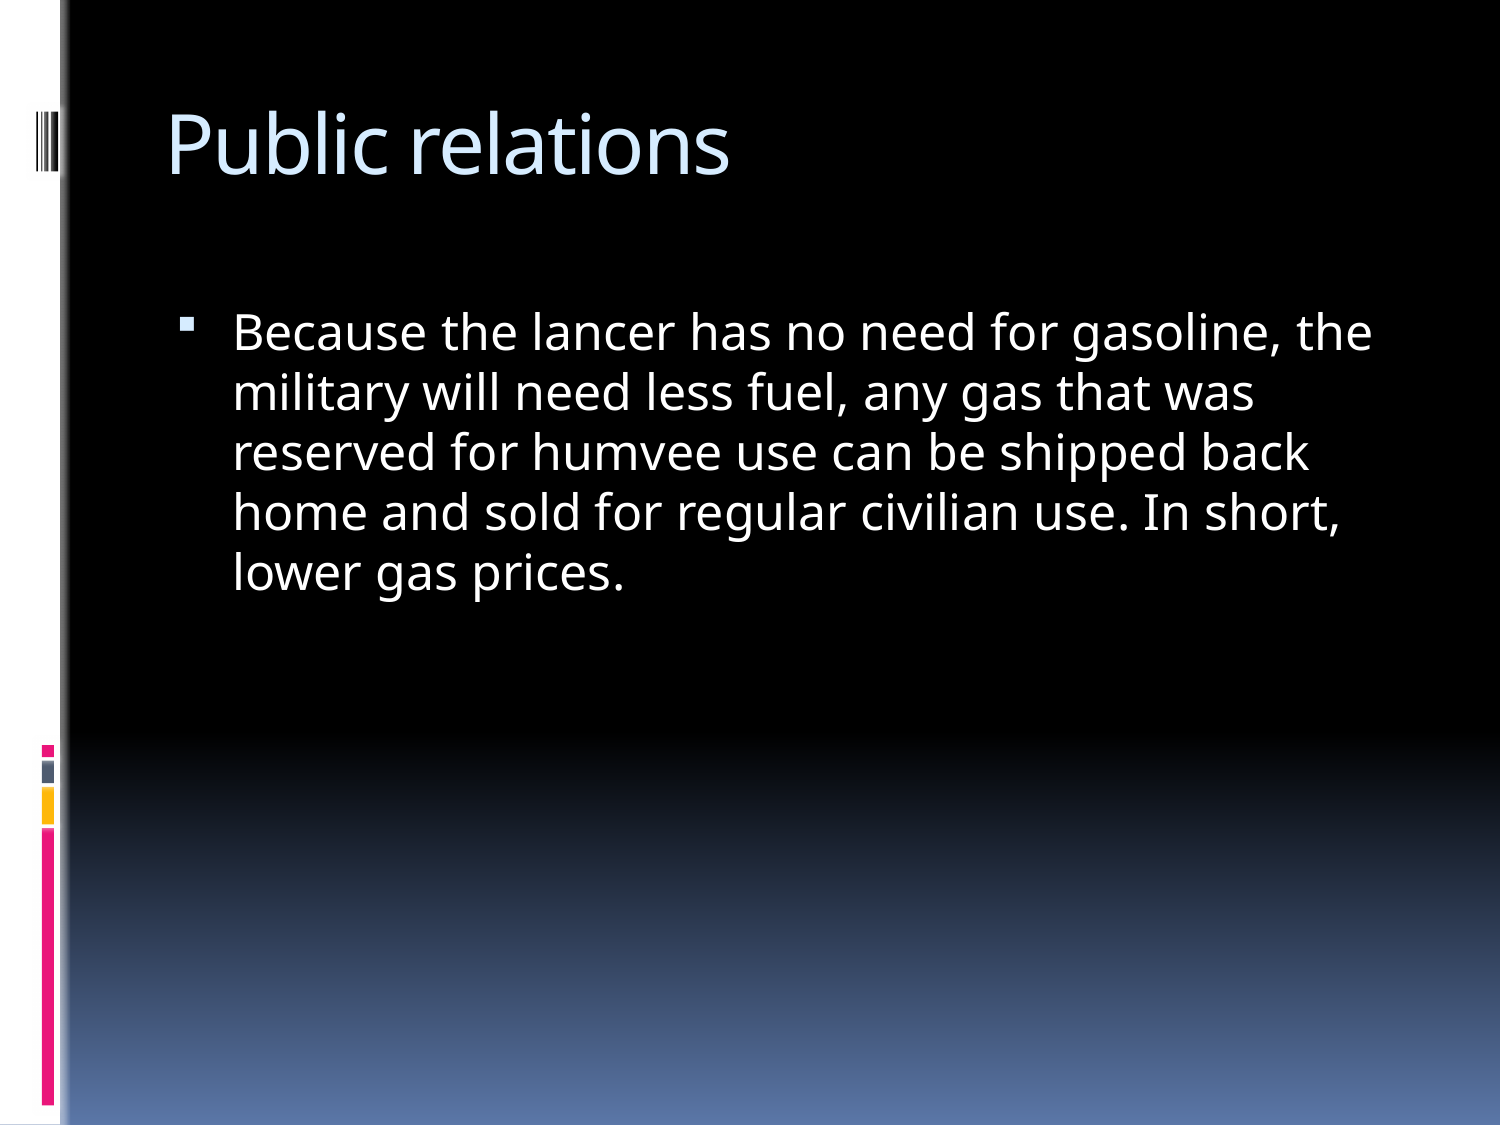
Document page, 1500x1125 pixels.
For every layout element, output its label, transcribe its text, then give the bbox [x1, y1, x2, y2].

title Public relations [150, 83, 1425, 234]
list Because the lancer has no need for gasoline, the military will need less fuel, any gas that was reserved for humvee use can be shipped back home and sold for regular civilian use. In short, lower gas prices. [150, 292, 1425, 1043]
